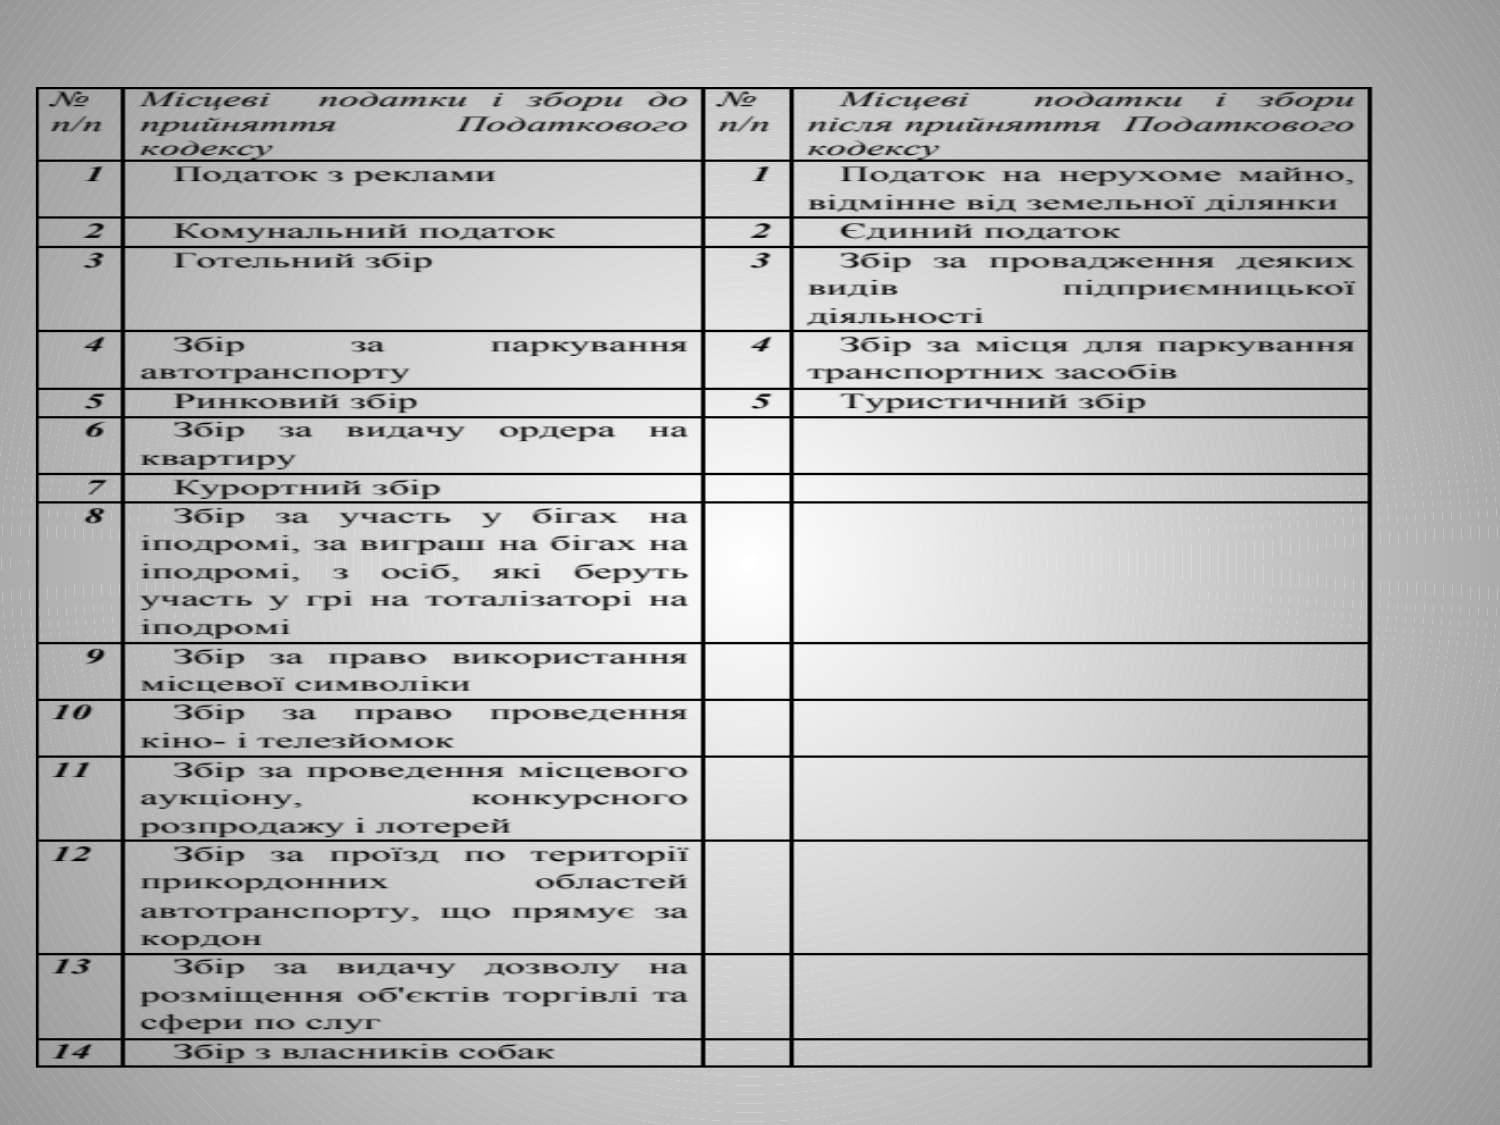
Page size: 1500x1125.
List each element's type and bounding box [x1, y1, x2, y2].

text_box [35, 87, 1459, 1085]
